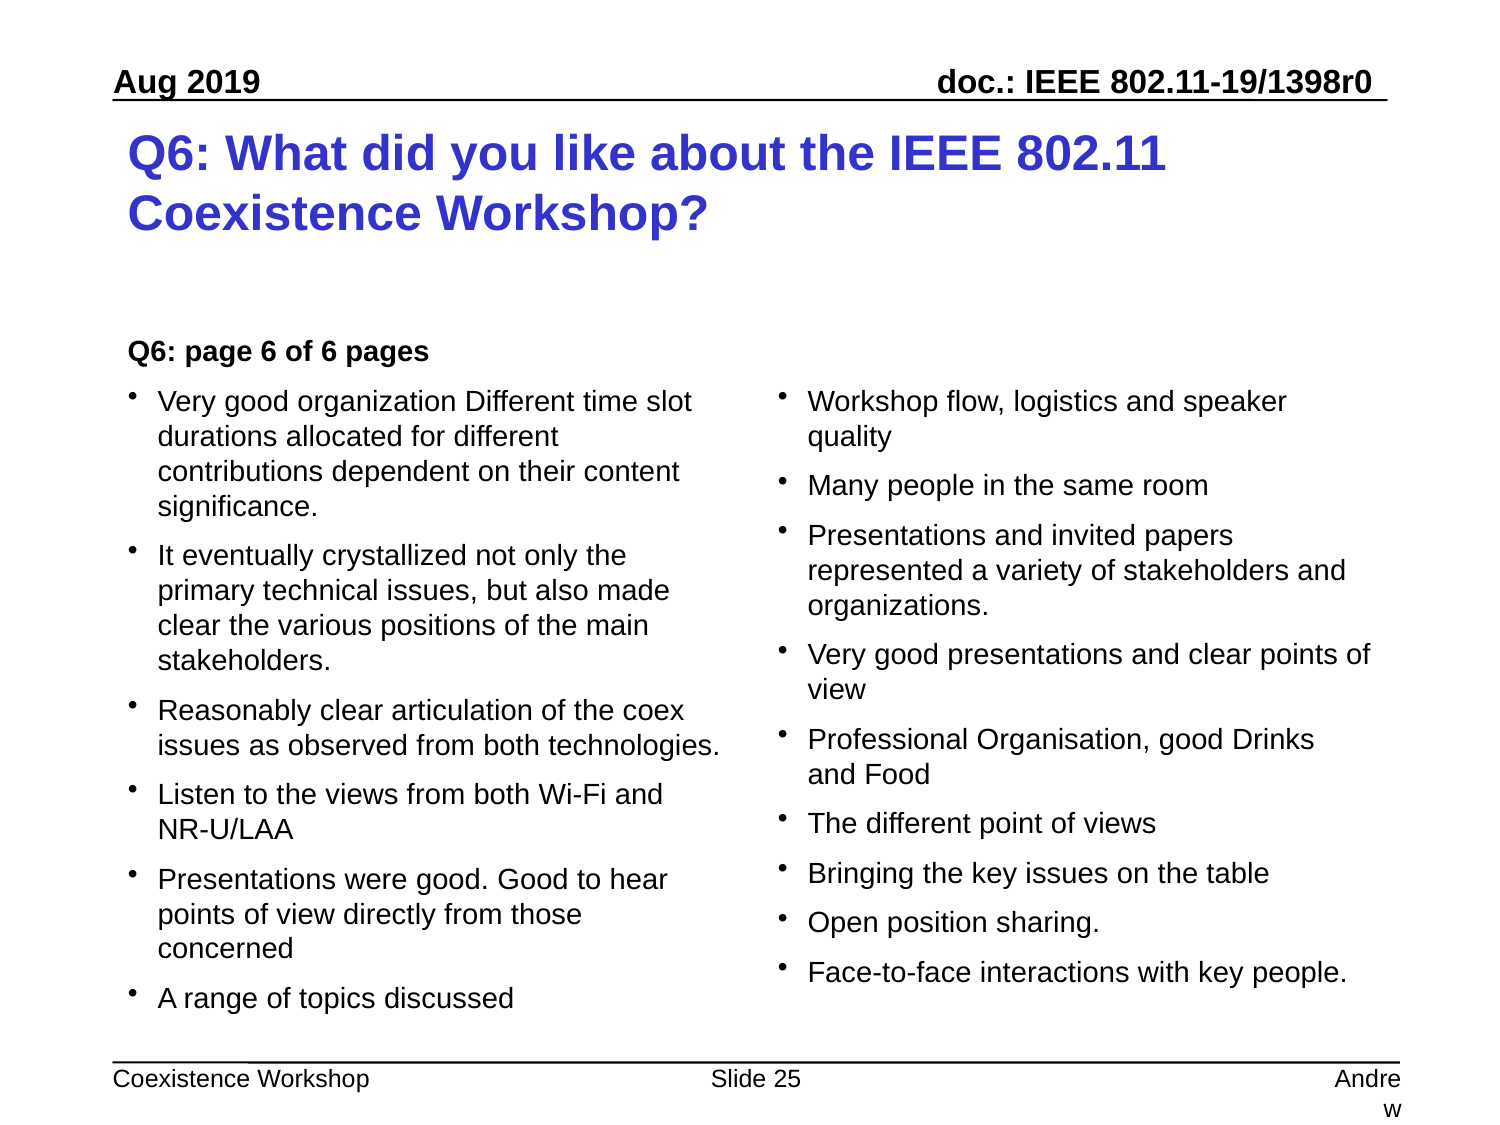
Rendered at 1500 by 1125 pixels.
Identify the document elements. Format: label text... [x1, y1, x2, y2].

footer Andrew Myles, Cisco [1320, 1061, 1402, 1093]
slide_number Slide 25 [709, 1061, 803, 1093]
title Q6: What did you like about the IEEE 802.11 Coexistence Workshop? [112, 112, 1388, 288]
list Workshop flow, logistics and speaker quality Many people in the same room Presentations and invited papers represented a variety of stakeholders and organizations. Very good presentations and clear points of view Professional Organisation, good Drinks and Food The different point of views Bringing the key issues on the table Open position sharing. Face-to-face interactions with key people. [762, 324, 1388, 1000]
list Q6: page 6 of 6 pages Very good organization Different time slot durations allocated for different contributions dependent on their content significance. It eventually crystallized not only the primary technical issues, but also made clear the various positions of the main stakeholders. Reasonably clear articulation of the coex issues as observed from both technologies. Listen to the views from both Wi-Fi and NR-U/LAA Presentations were good. Good to hear points of view directly from those concerned A range of topics discussed [112, 324, 738, 1000]
